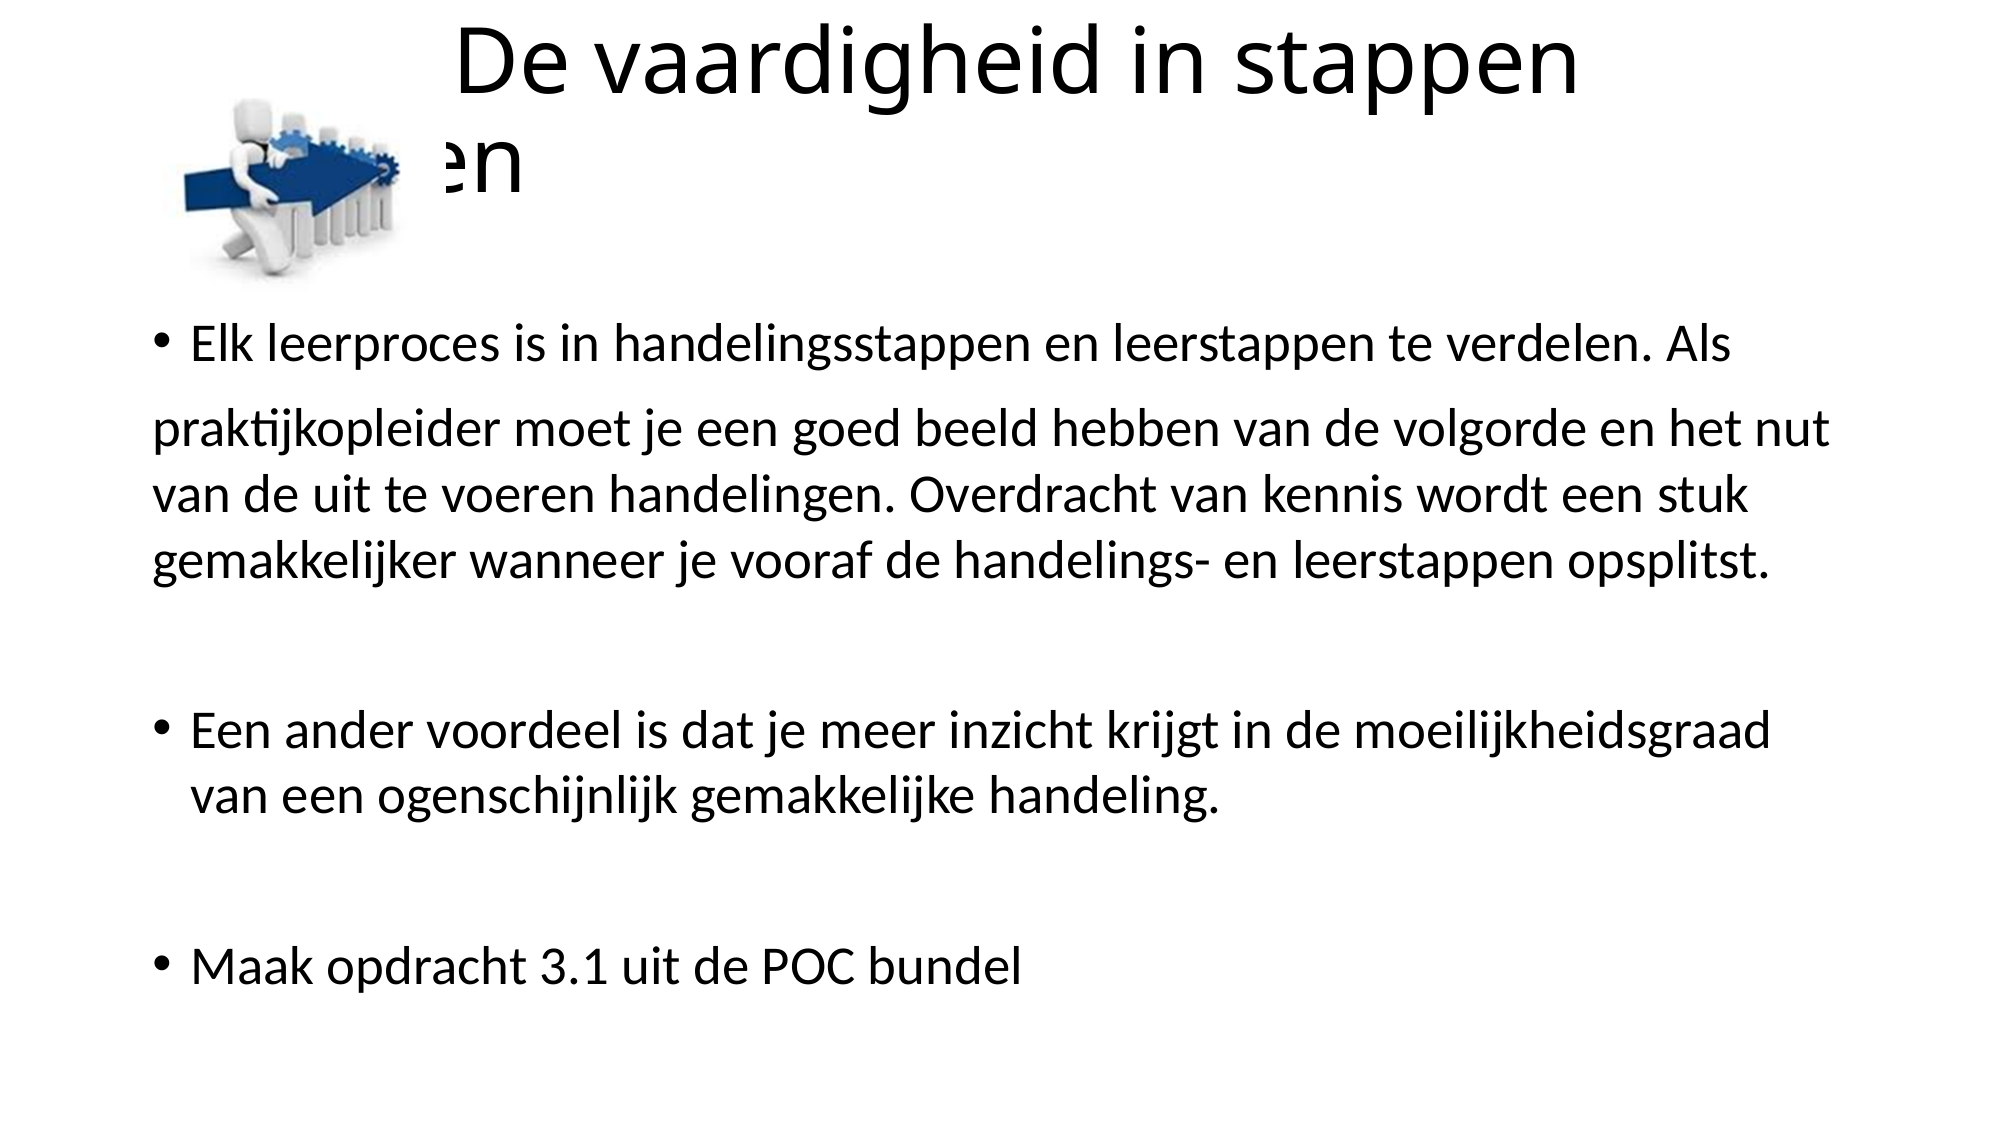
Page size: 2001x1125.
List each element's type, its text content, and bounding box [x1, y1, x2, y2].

title De vaardigheid in stappen verdelen [137, 59, 1863, 278]
picture [137, 85, 446, 300]
list Elk leerproces is in handelingsstappen en leerstappen te verdelen. Als praktijkopleider moet je een goed beeld hebben van de volgorde en het nut van de uit te voeren handelingen. Overdracht van kennis wordt een stuk gemakkelijker wanneer je vooraf de handelings- en leerstappen opsplitst. Een ander voordeel is dat je meer inzicht krijgt in de moeilijkheidsgraad van een ogenschijnlijk gemakkelijke handeling. Maak opdracht 3.1 uit de POC bundel [137, 299, 1863, 1014]
